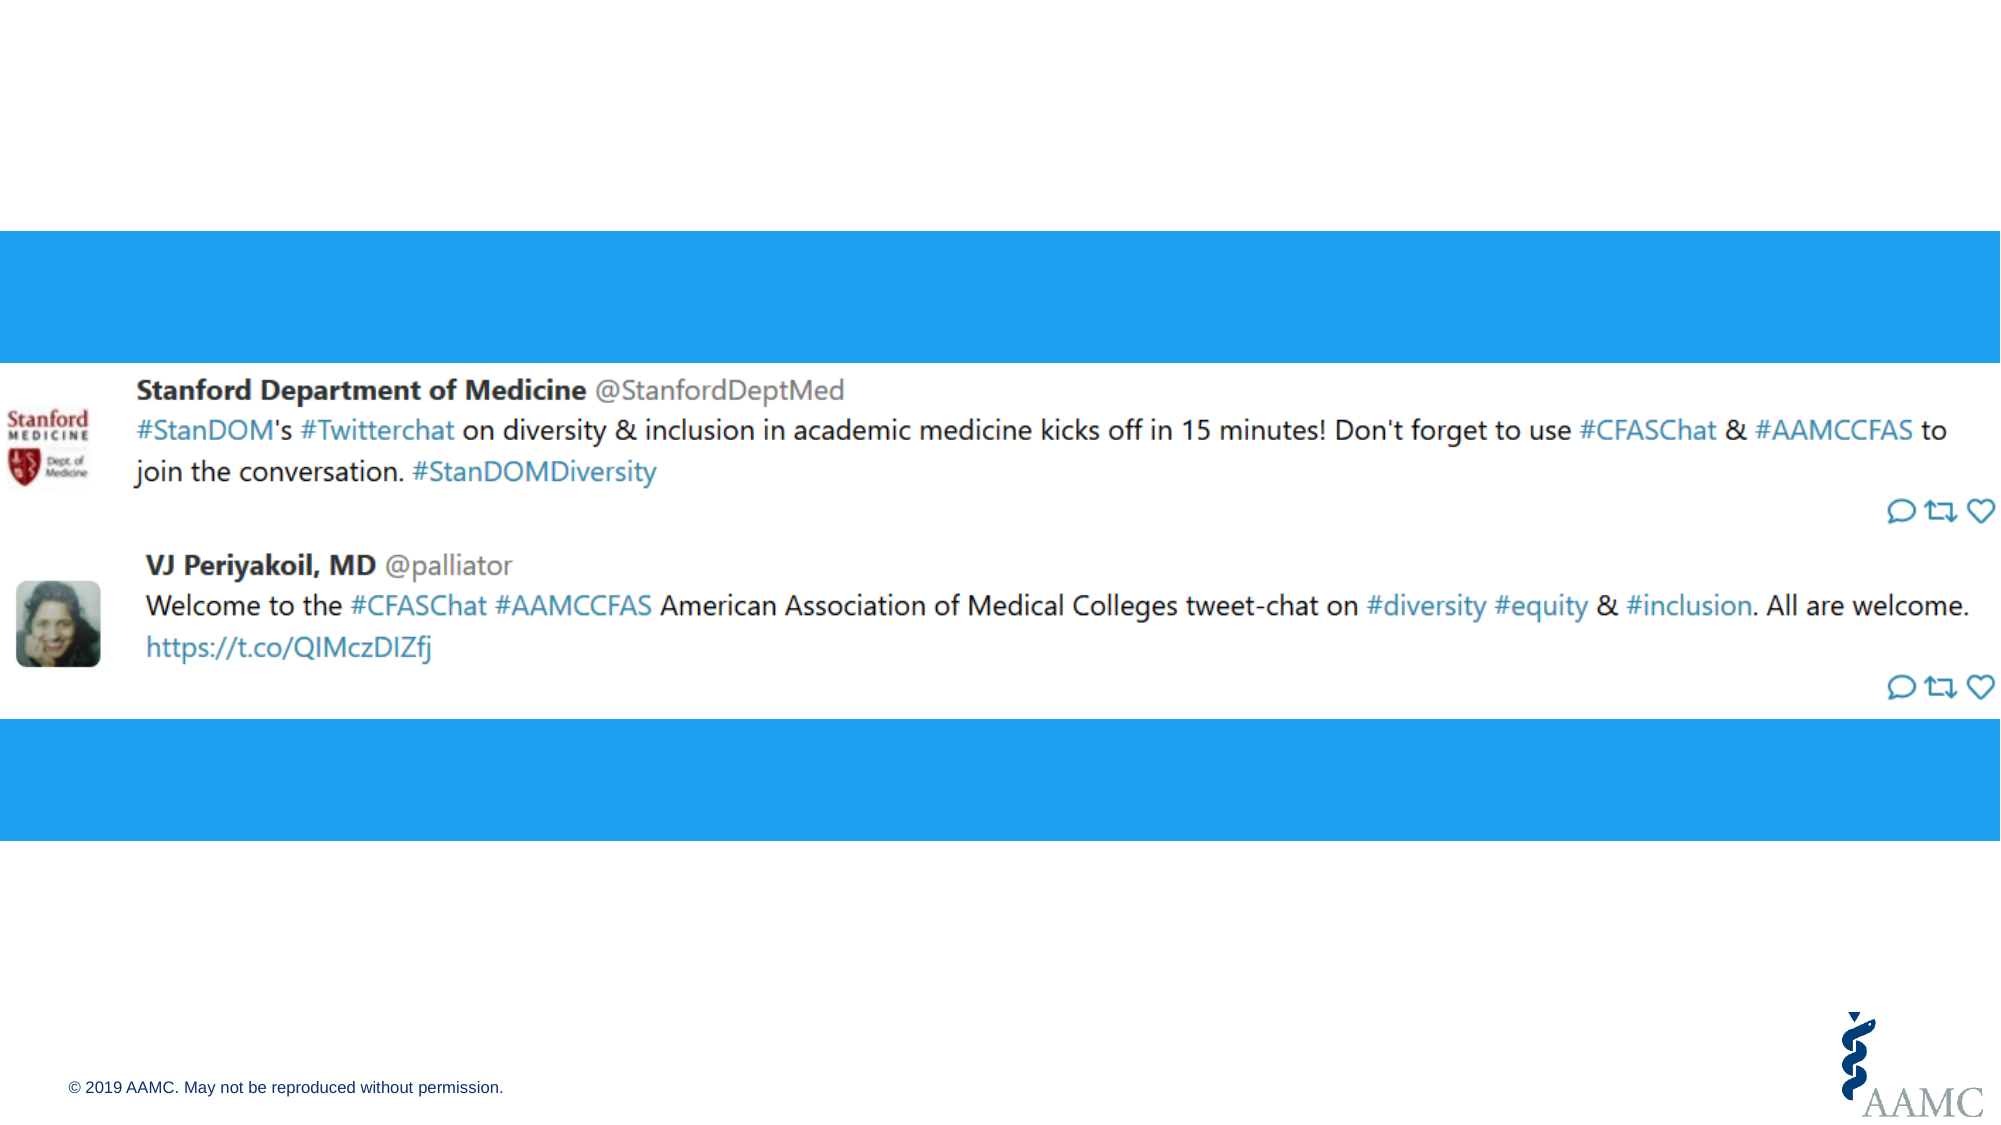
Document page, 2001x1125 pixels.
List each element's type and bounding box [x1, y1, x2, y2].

text_box [0, 232, 2000, 840]
picture [1842, 1012, 1983, 1117]
